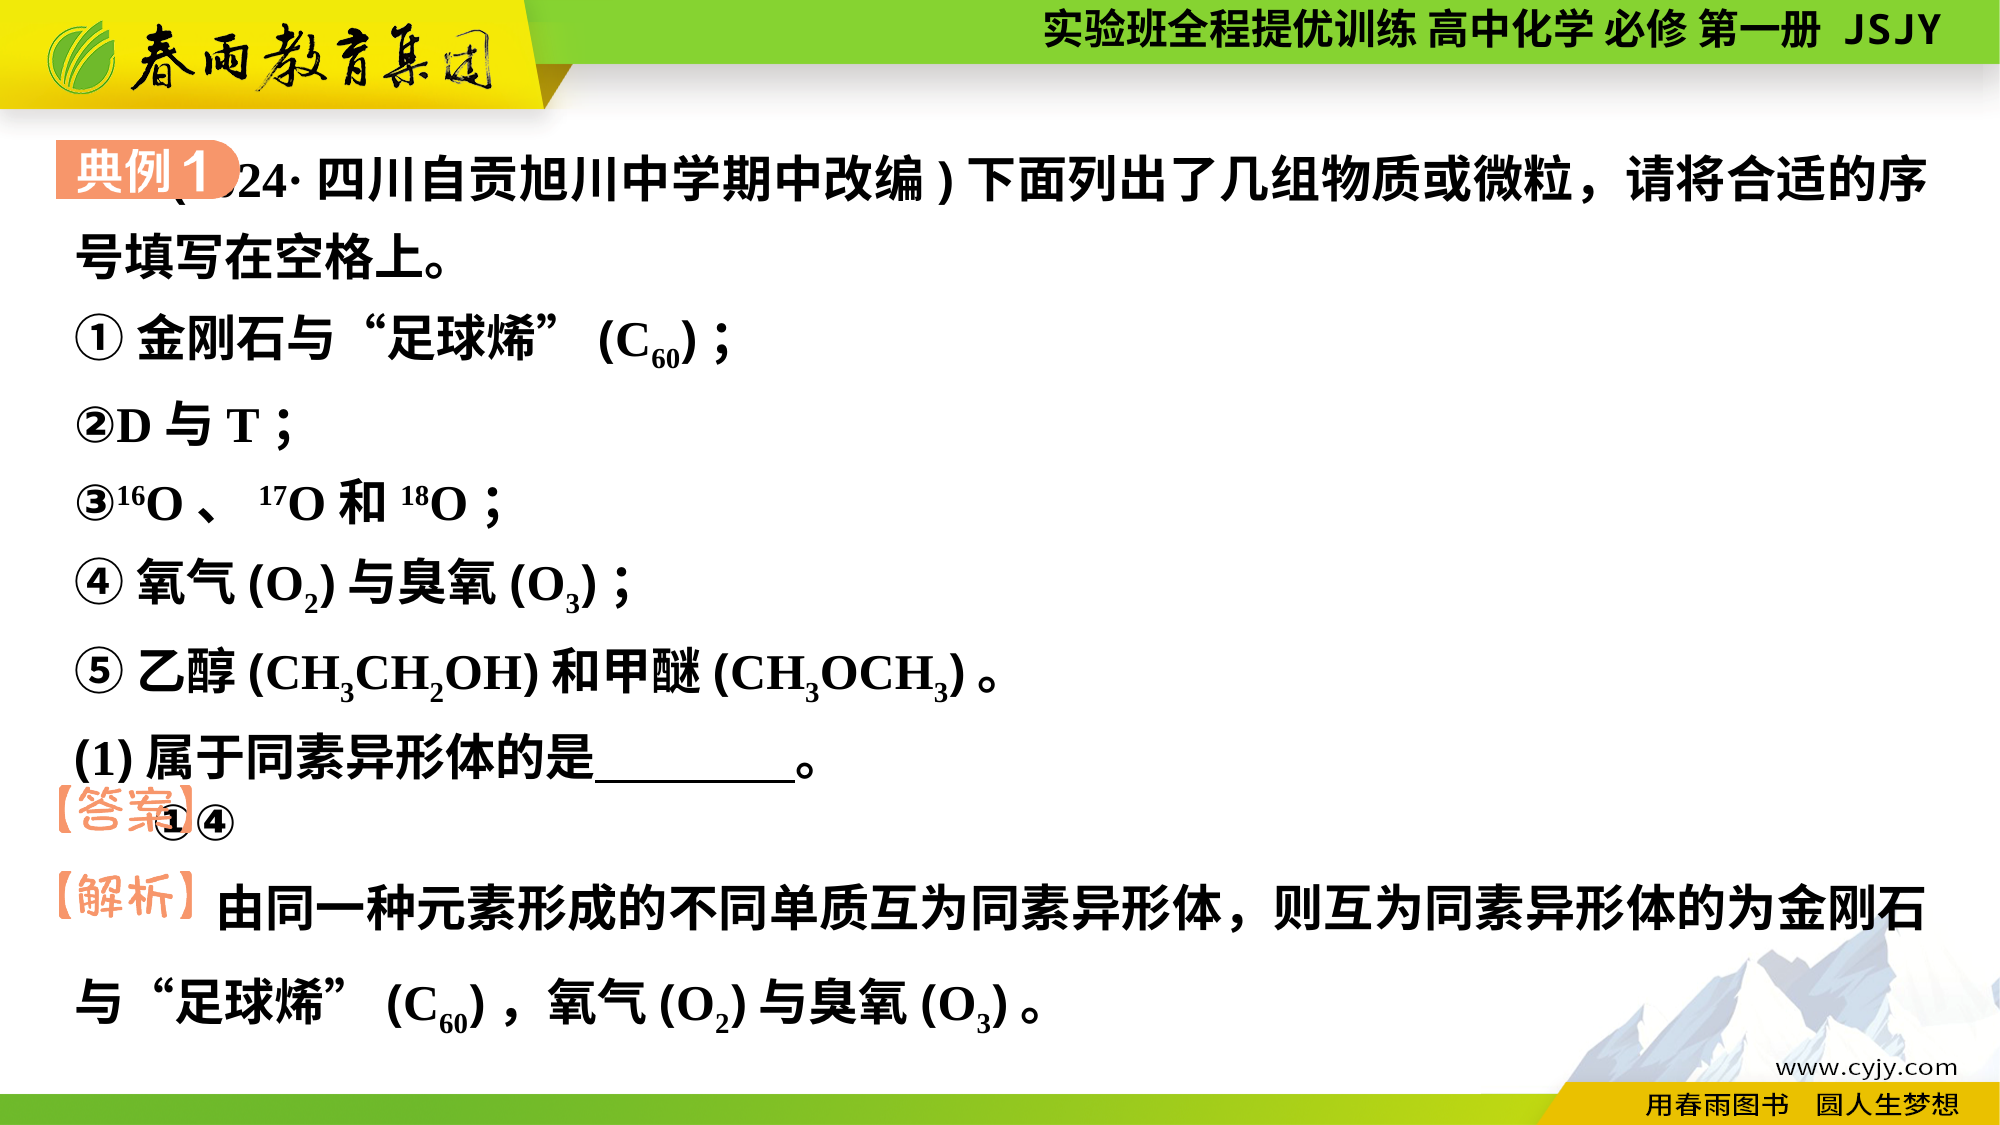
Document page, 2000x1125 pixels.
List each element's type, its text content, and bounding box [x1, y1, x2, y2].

text_box 由同一种元素形成的不同单质互为同素异形体，则互为同素异形体的为金刚石与“足球烯”(C60)，氧气(O2)与臭氧(O3)。 [59, 839, 1944, 1047]
list (2024·四川自贡旭川中学期中改编)下面列出了几组物质或微粒，请将合适的序号填写在空格上。 ①金刚石与“足球烯”(C60)； ②D与T； ③16O、17O和18O； ④氧气(O2)与臭氧(O3)； ⑤乙醇(CH3CH2OH)和甲醚(CH3OCH3)。 (1)属于同素异形体的是 。 [59, 122, 1944, 752]
text_box ①④ [59, 752, 1944, 839]
picture [0, 0, 2000, 1125]
